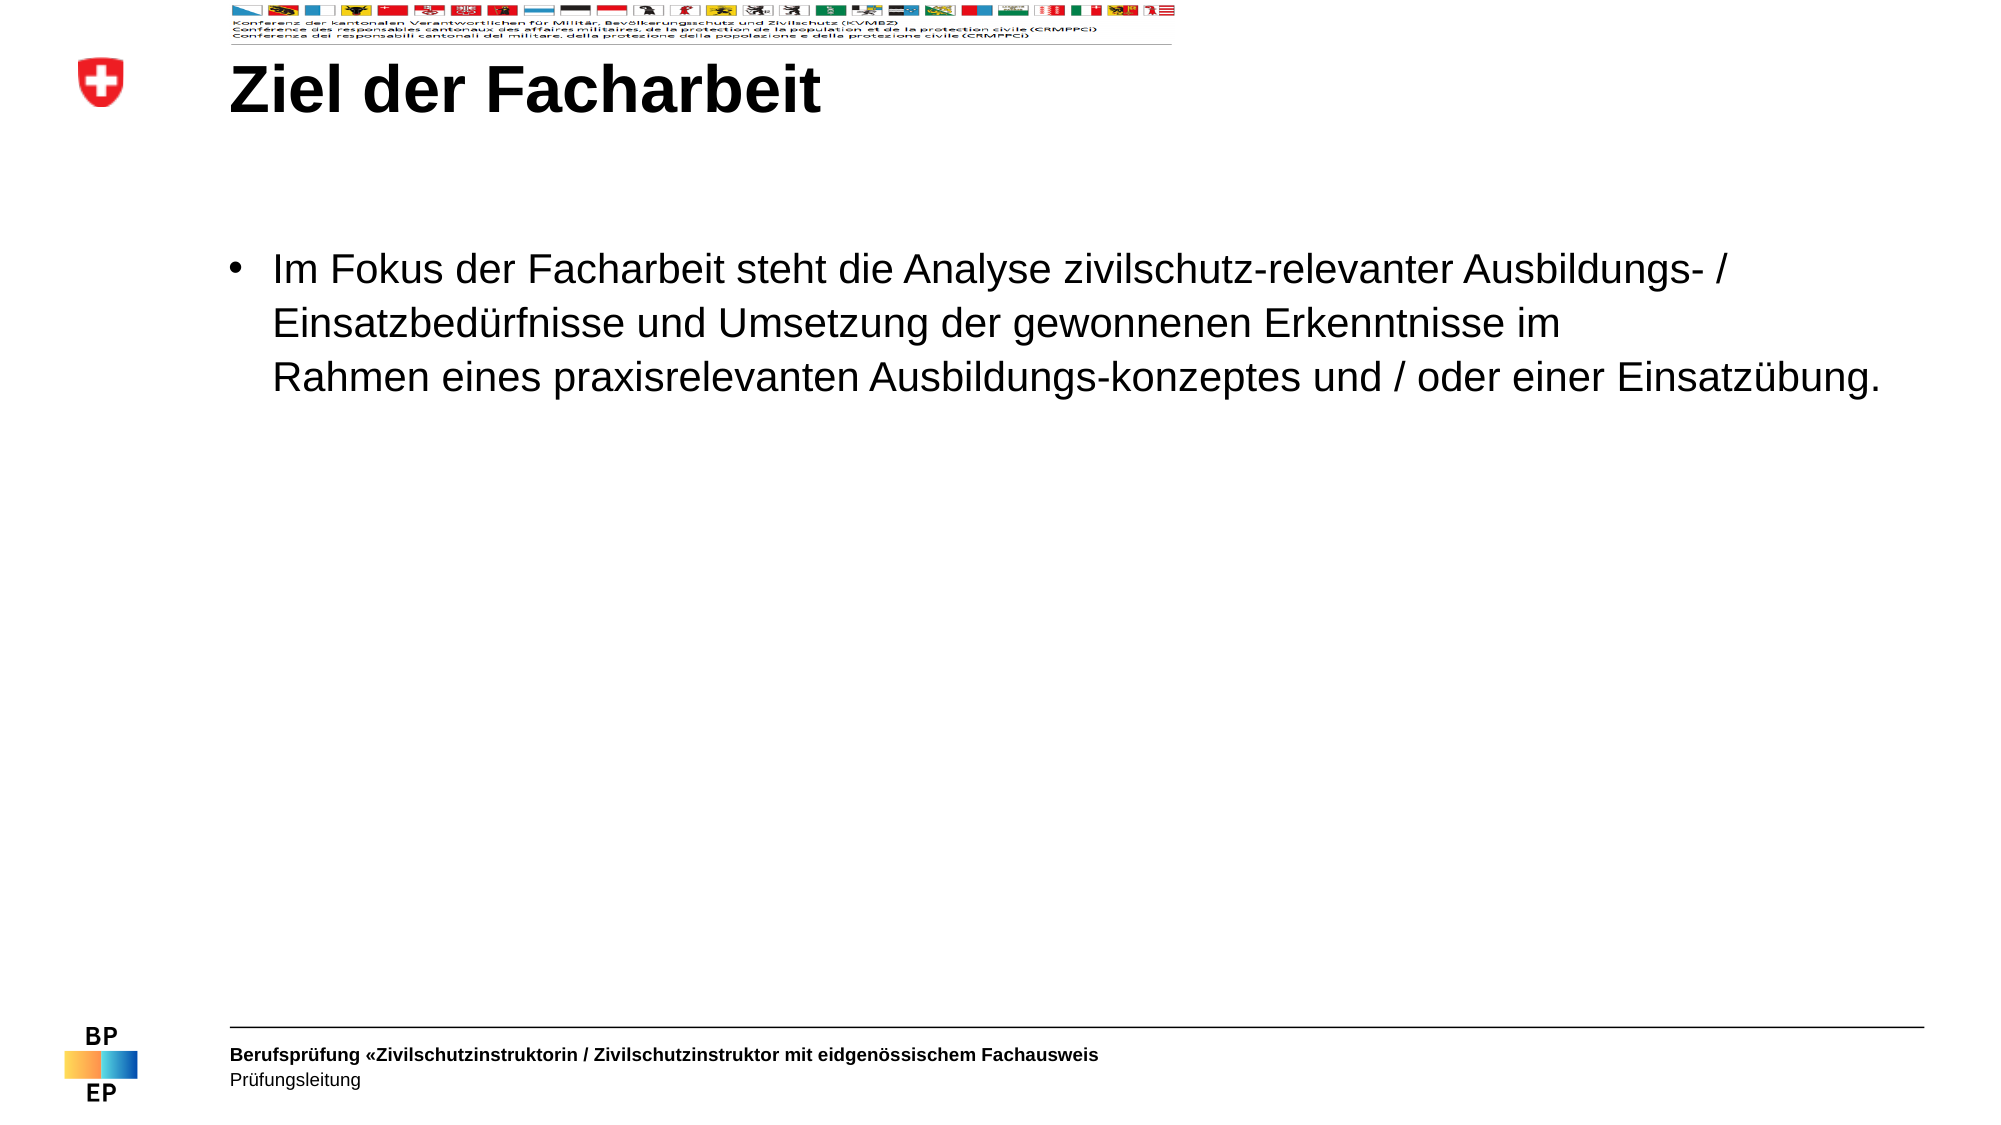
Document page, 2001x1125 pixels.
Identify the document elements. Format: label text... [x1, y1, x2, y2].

picture [229, 4, 1175, 46]
footer Berufsprüfung «Zivilschutzinstruktorin / Zivilschutzinstruktor mit eidgenössischem Fachausweis Prüfungsleitung [229, 1040, 1177, 1088]
list Im Fokus der Facharbeit steht die Analyse zivilschutz-relevanter Ausbildungs- / Einsatzbedürfnisse und Umsetzung der gewonnenen Erkenntnisse im Rahmen eines praxisrelevanten Ausbildungs-konzeptes und / oder einer Einsatzübung. [228, 237, 1922, 981]
title Ziel der Facharbeit [229, 50, 1922, 199]
picture [61, 1021, 140, 1106]
